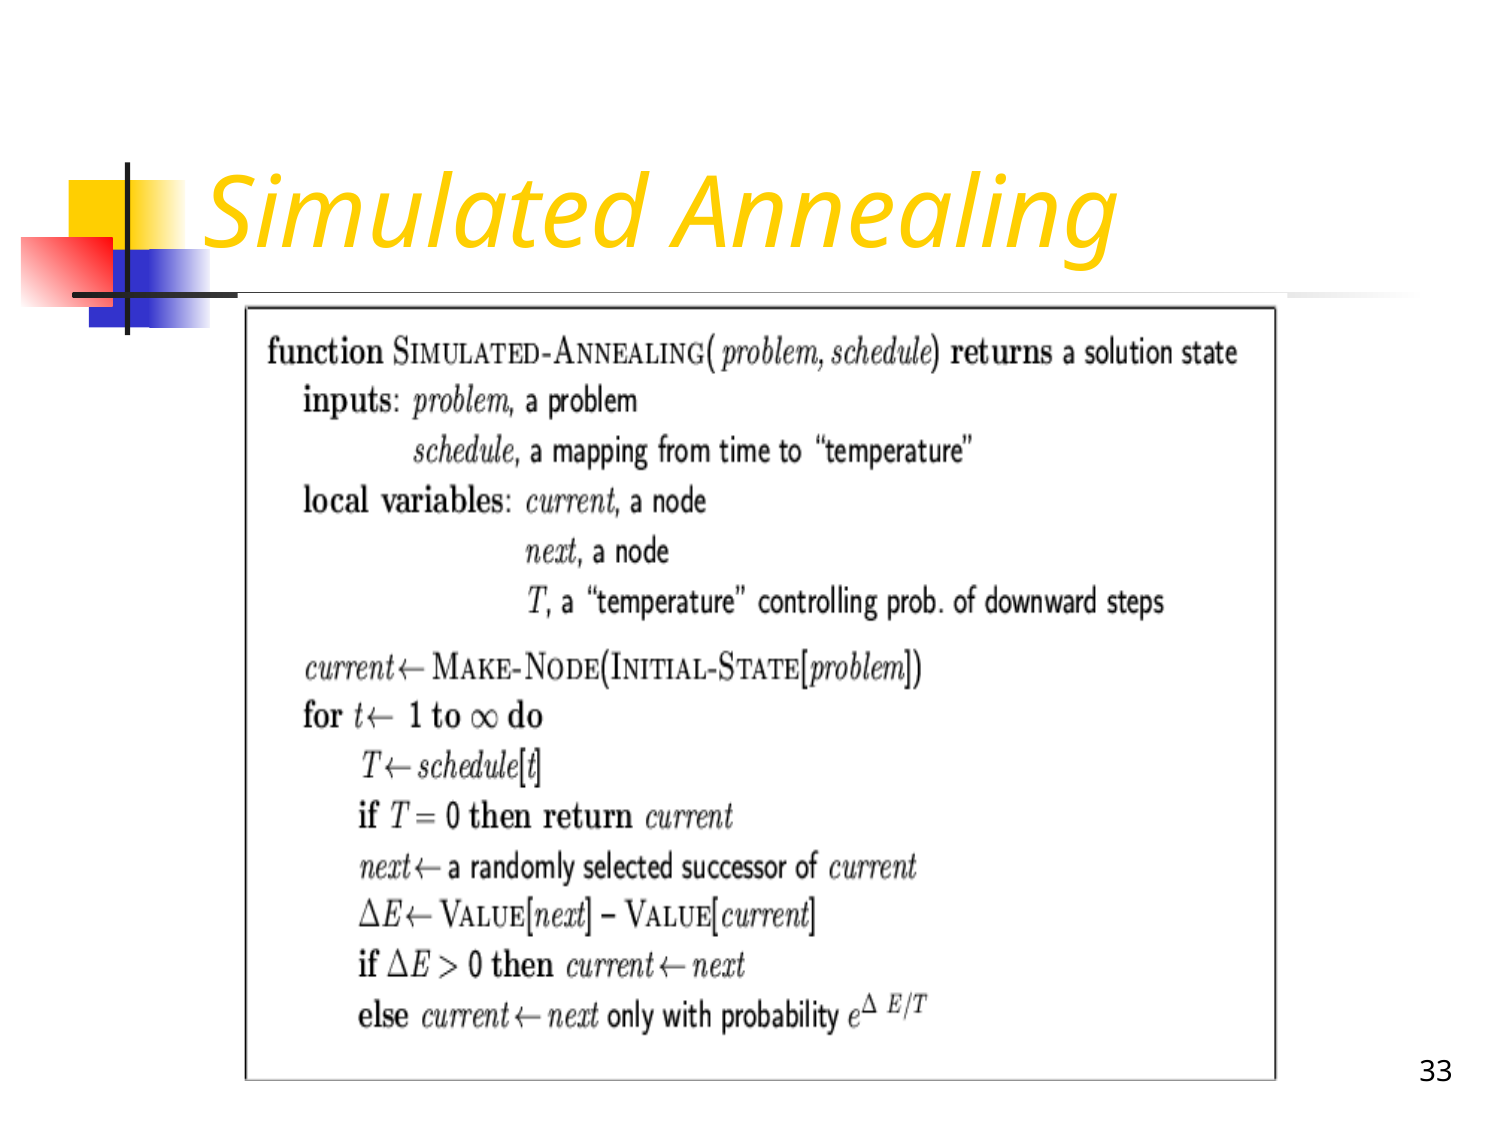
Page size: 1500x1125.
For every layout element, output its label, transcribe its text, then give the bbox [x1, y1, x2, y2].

slide_number 33 [1154, 1023, 1468, 1100]
title Simulated Annealing [188, 34, 1468, 276]
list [237, 293, 1288, 1082]
